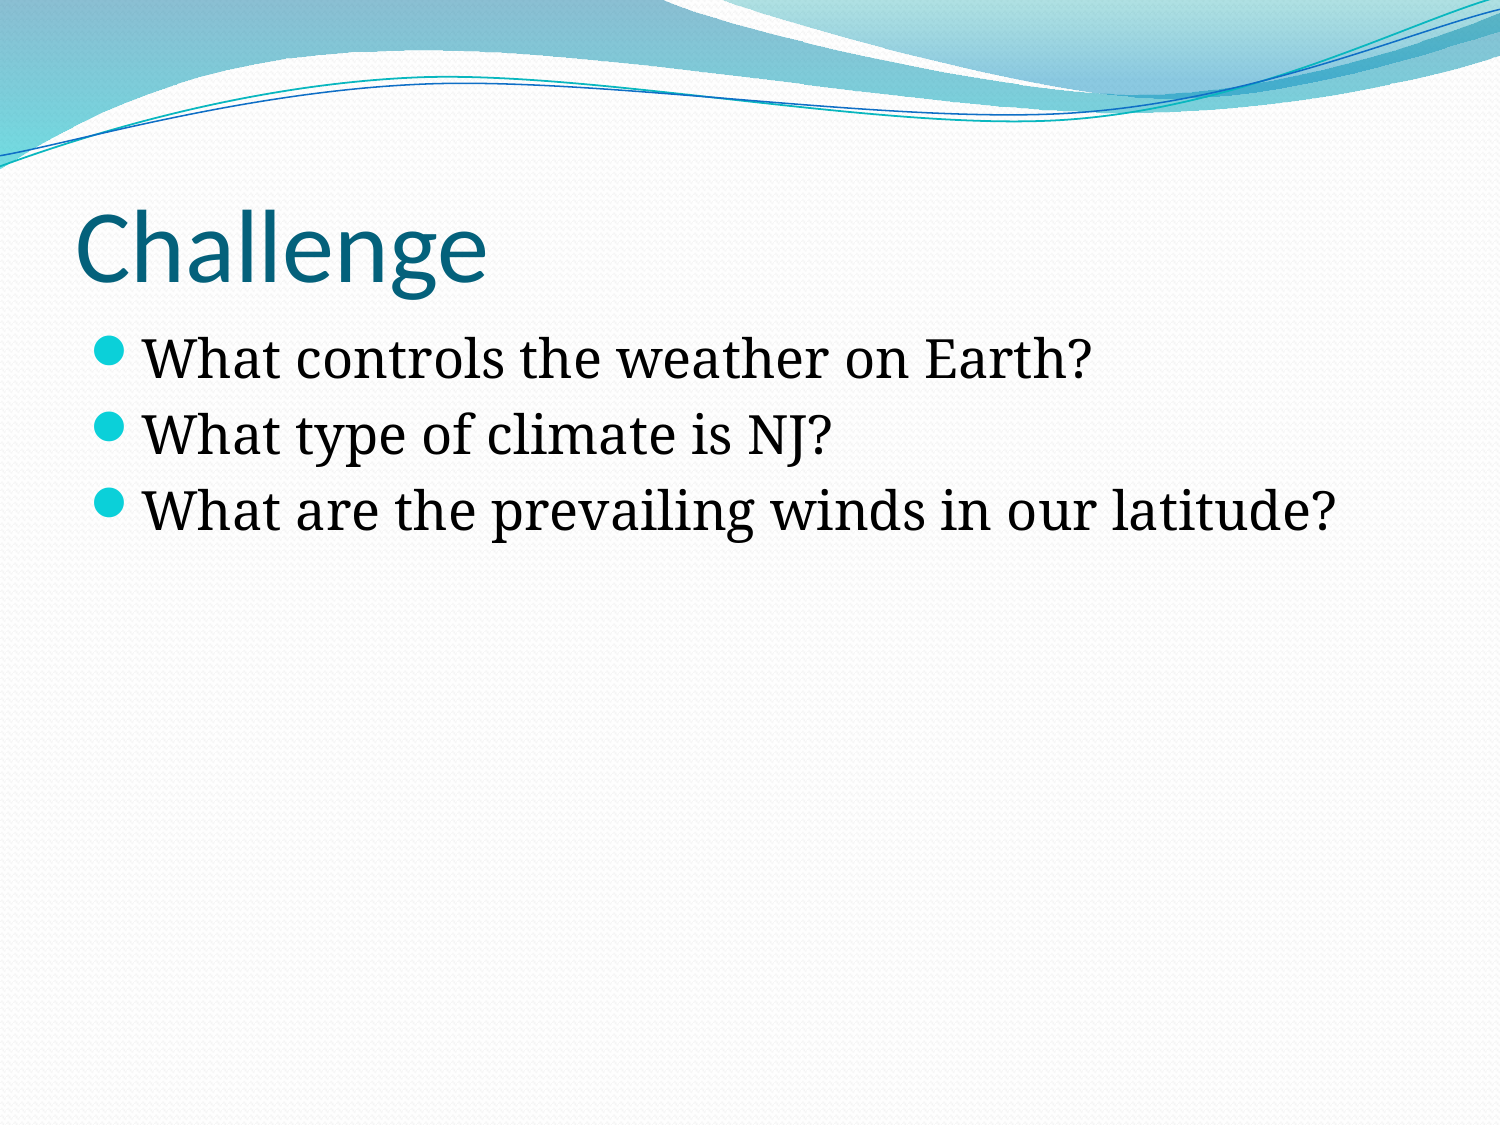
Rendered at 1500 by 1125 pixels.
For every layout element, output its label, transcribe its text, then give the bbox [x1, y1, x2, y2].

title Challenge [75, 115, 1425, 303]
list What controls the weather on Earth? What type of climate is NJ? What are the prevailing winds in our latitude? [75, 317, 1425, 1038]
